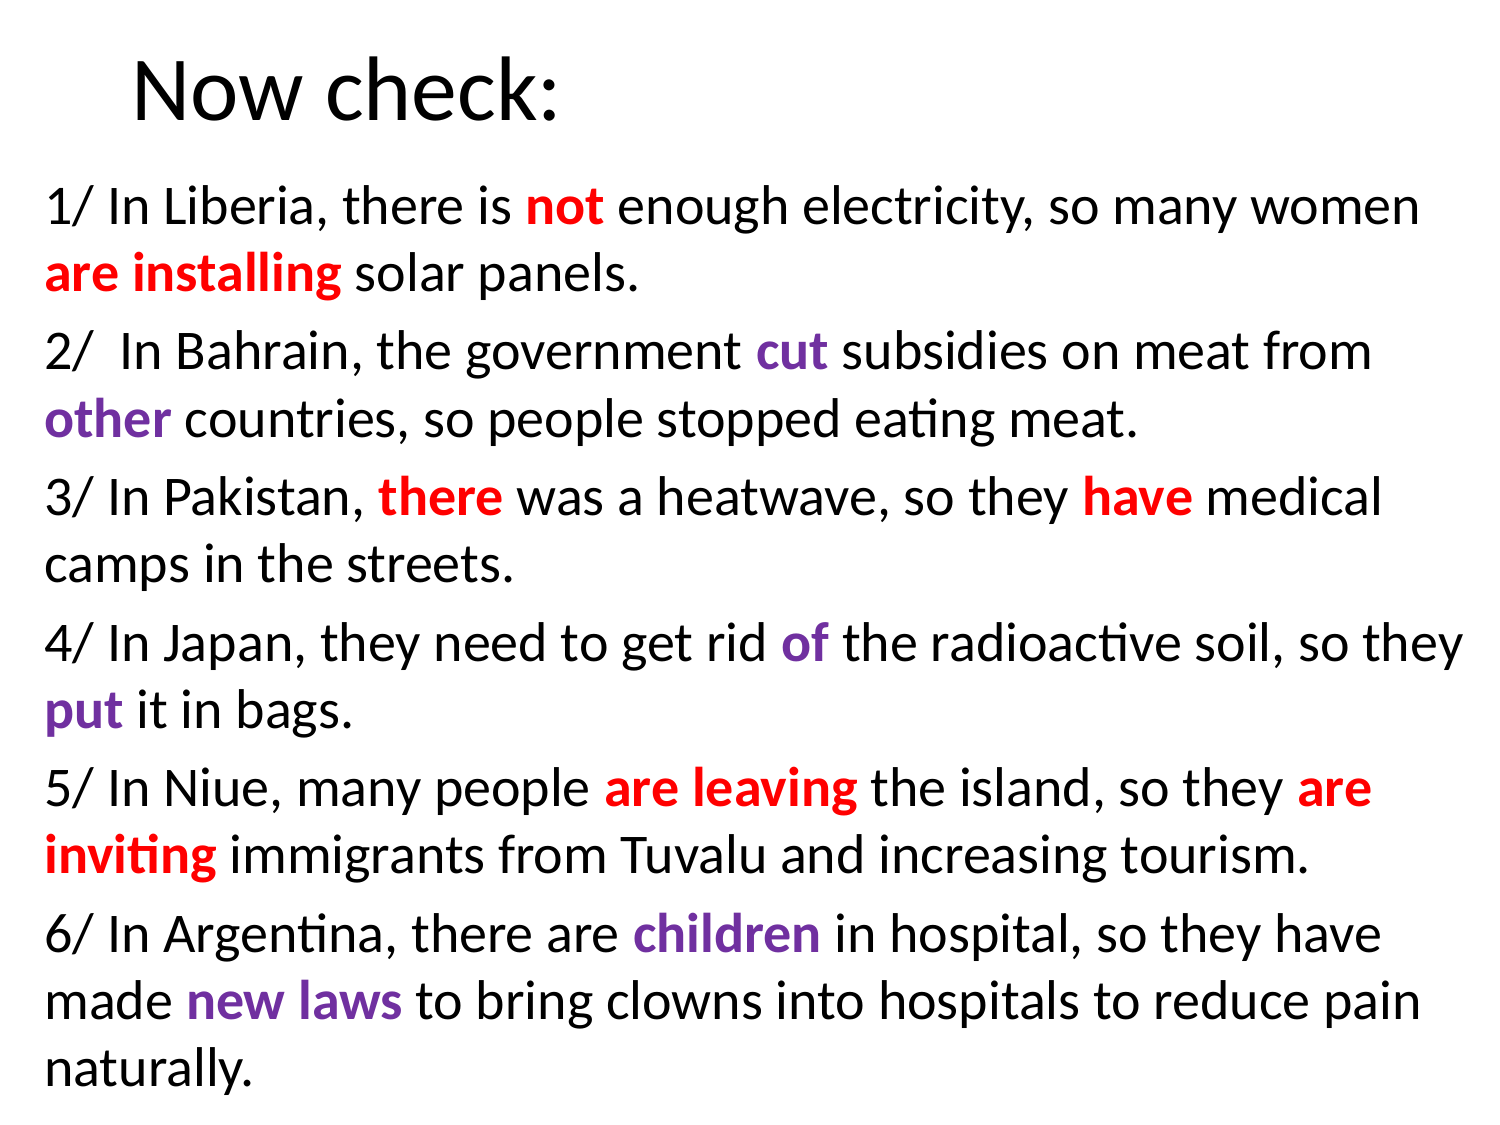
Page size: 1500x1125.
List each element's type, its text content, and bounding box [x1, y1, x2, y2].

list 1/ In Liberia, there is not enough electricity, so many women are installing solar panels. 2/ In Bahrain, the government cut subsidies on meat from other countries, so people stopped eating meat. 3/ In Pakistan, there was a heatwave, so they have medical camps in the streets. 4/ In Japan, they need to get rid of the radioactive soil, so they put it in bags. 5/ In Niue, many people are leaving the island, so they are inviting immigrants from Tuvalu and increasing tourism. 6/ In Argentina, there are children in hospital, so they have made new laws to bring clowns into hospitals to reduce pain naturally. [29, 160, 1483, 1106]
title Now check: [75, 19, 621, 149]
